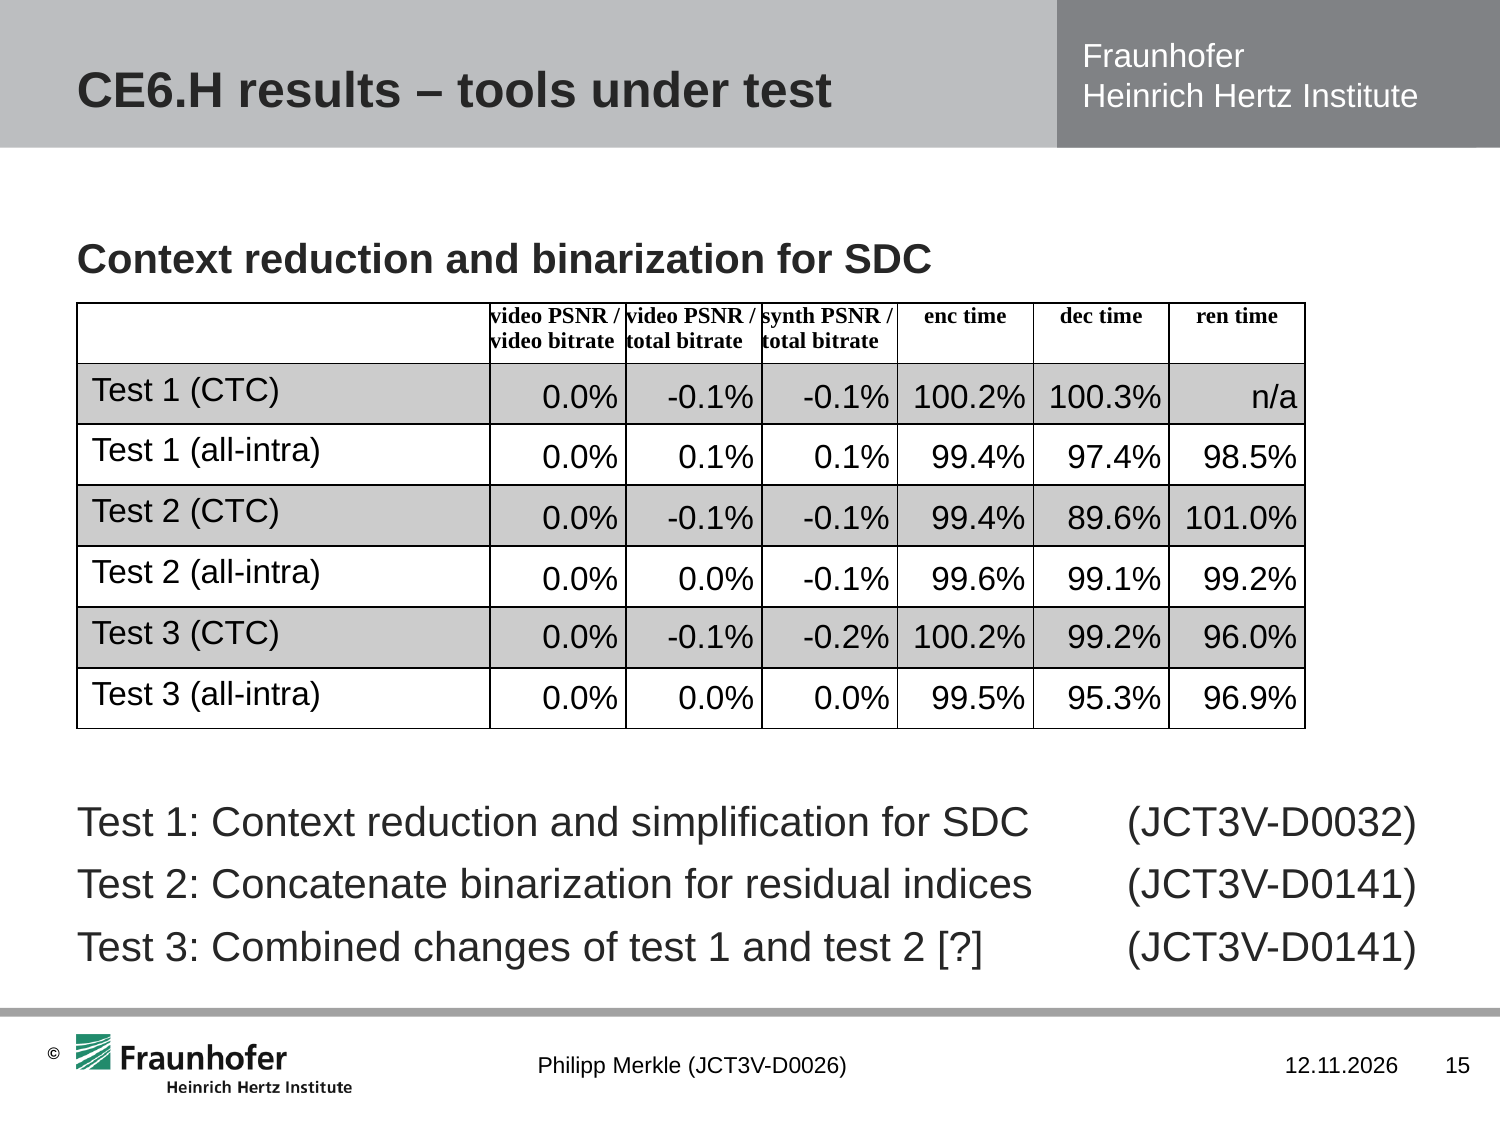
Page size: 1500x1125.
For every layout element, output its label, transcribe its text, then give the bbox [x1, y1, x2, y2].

table_cell 0.1% [763, 425, 897, 484]
table_header enc time [898, 304, 1033, 363]
table_cell 89.6% [1034, 486, 1168, 545]
table_cell 99.4% [898, 486, 1033, 545]
table_cell 0.0% [491, 425, 625, 484]
table_cell 95.3% [1034, 669, 1168, 728]
table_header video PSNR / total bitrate [627, 304, 761, 363]
table_cell -0.1% [763, 486, 897, 545]
table_header ren time [1170, 304, 1304, 363]
table_cell 99.1% [1034, 547, 1168, 606]
table_cell 0.0% [627, 669, 761, 728]
table_cell 99.6% [898, 547, 1033, 606]
table_cell 100.2% [898, 608, 1033, 667]
table_cell 0.0% [491, 486, 625, 545]
table_cell 96.9% [1170, 669, 1304, 728]
table_cell -0.1% [627, 364, 761, 423]
table_cell 0.0% [763, 669, 897, 728]
table_header video PSNR / video bitrate [491, 304, 625, 363]
table_cell Test 1 (all-intra) [78, 425, 489, 484]
table_cell -0.1% [763, 547, 897, 606]
table_cell 99.5% [898, 669, 1033, 728]
table_cell 100.3% [1034, 364, 1168, 423]
table_cell n/a [1170, 364, 1304, 423]
table_cell 99.4% [898, 425, 1033, 484]
slide_number 15 [1394, 1034, 1471, 1094]
table_cell 97.4% [1034, 425, 1168, 484]
table_cell 0.0% [491, 669, 625, 728]
table_cell 99.2% [1034, 608, 1168, 667]
table_cell -0.1% [627, 486, 761, 545]
footer Philipp Merkle (JCT3V-D0026) [442, 1034, 1008, 1094]
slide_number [1019, 1034, 1394, 1094]
table_cell -0.1% [763, 364, 897, 423]
table_cell -0.1% [627, 608, 761, 667]
table_cell 0.0% [491, 608, 625, 667]
table_cell Test 2 (CTC) [78, 486, 489, 545]
table_cell 98.5% [1170, 425, 1304, 484]
list Context reduction and binarization for SDC Test 1: Context reduction and simplification for SDC (JCT3V-D0032) Test 2: Concatenate binarization for residual indices (JCT3V-D0141) Test 3: Combined changes of test 1 and test 2 [?] (JCT3V-D0141) [76, 231, 1424, 973]
table_cell 0.0% [627, 547, 761, 606]
table_cell Test 2 (all-intra) [78, 547, 489, 606]
title CE6.H results – tools under test [76, 58, 1022, 118]
table_cell 96.0% [1170, 608, 1304, 667]
table_cell Test 3 (all-intra) [78, 669, 489, 728]
table_cell -0.2% [763, 608, 897, 667]
table_cell 0.1% [627, 425, 761, 484]
table_cell Test 1 (CTC) [78, 364, 489, 423]
table_cell 99.2% [1170, 547, 1304, 606]
table_header [78, 304, 489, 363]
table_cell Test 3 (CTC) [78, 608, 489, 667]
table_cell 0.0% [491, 547, 625, 606]
table_cell 0.0% [491, 364, 625, 423]
table_header dec time [1034, 304, 1168, 363]
table_cell 100.2% [898, 364, 1033, 423]
picture [76, 1034, 352, 1093]
table_header synth PSNR / total bitrate [763, 304, 897, 363]
table_cell 101.0% [1170, 486, 1304, 545]
